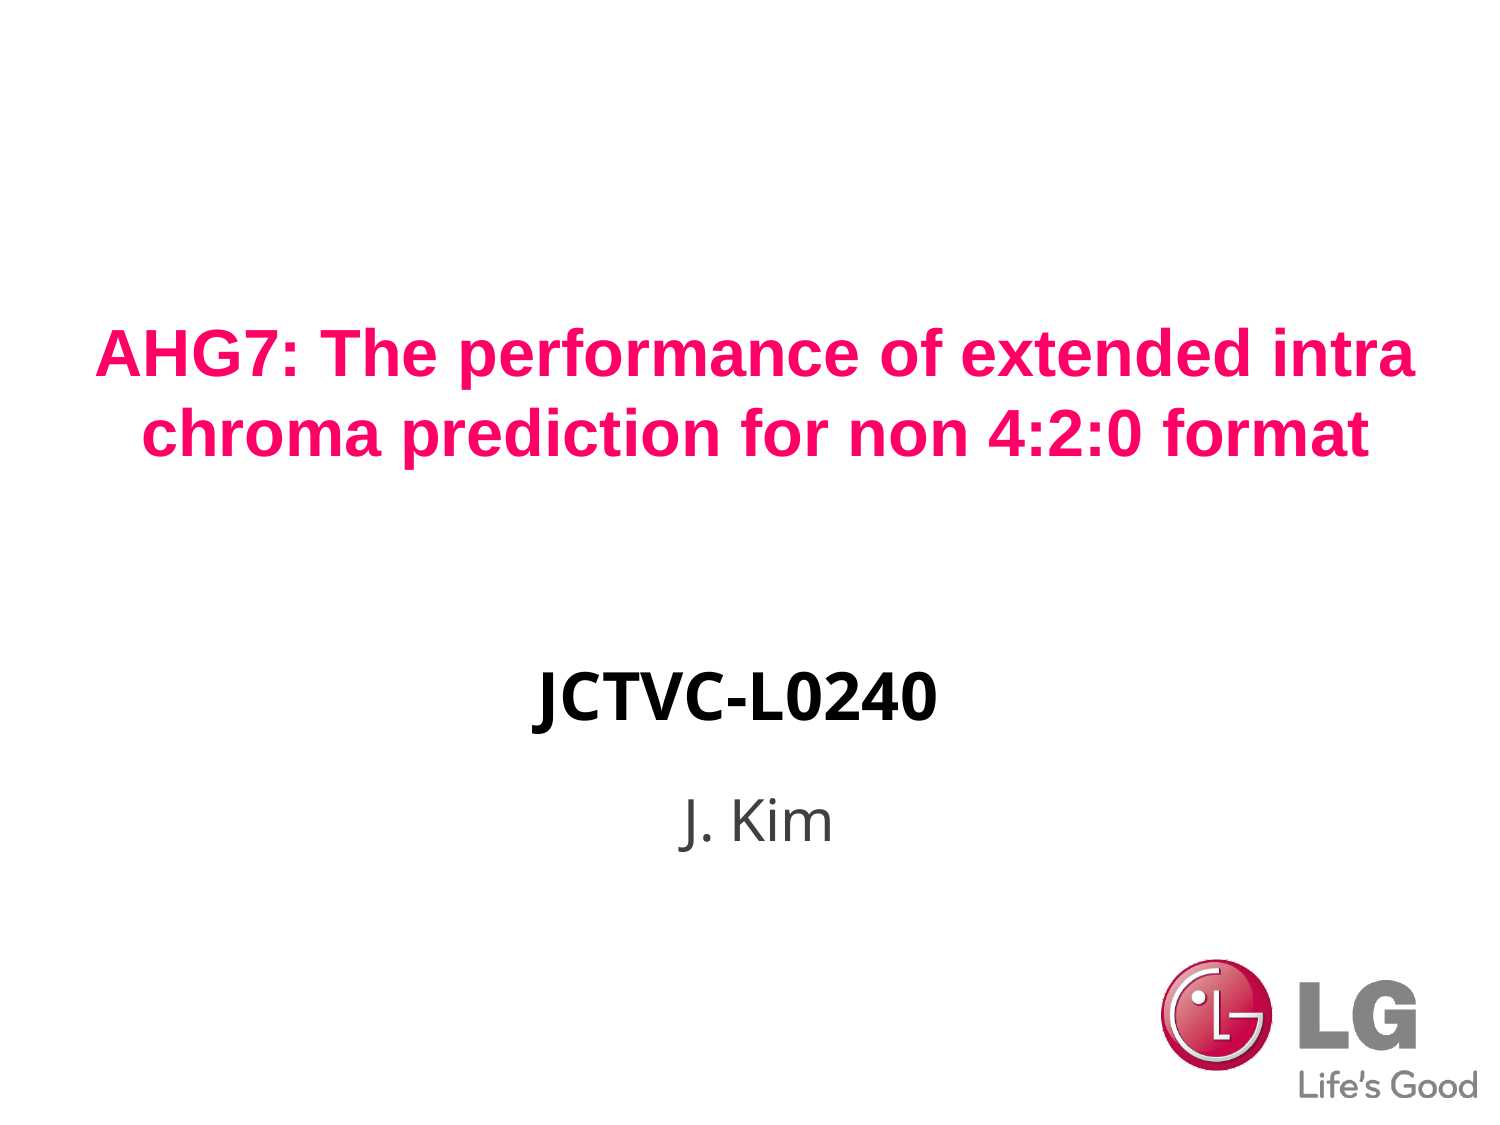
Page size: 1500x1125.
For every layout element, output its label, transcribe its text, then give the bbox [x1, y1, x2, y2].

picture [1159, 948, 1477, 1108]
text_box JCTVC-L0240 [492, 646, 985, 742]
title AHG7: The performance of extended intra chroma prediction for non 4:2:0 format [58, 269, 1454, 511]
subtitle J. Kim [234, 775, 1285, 858]
